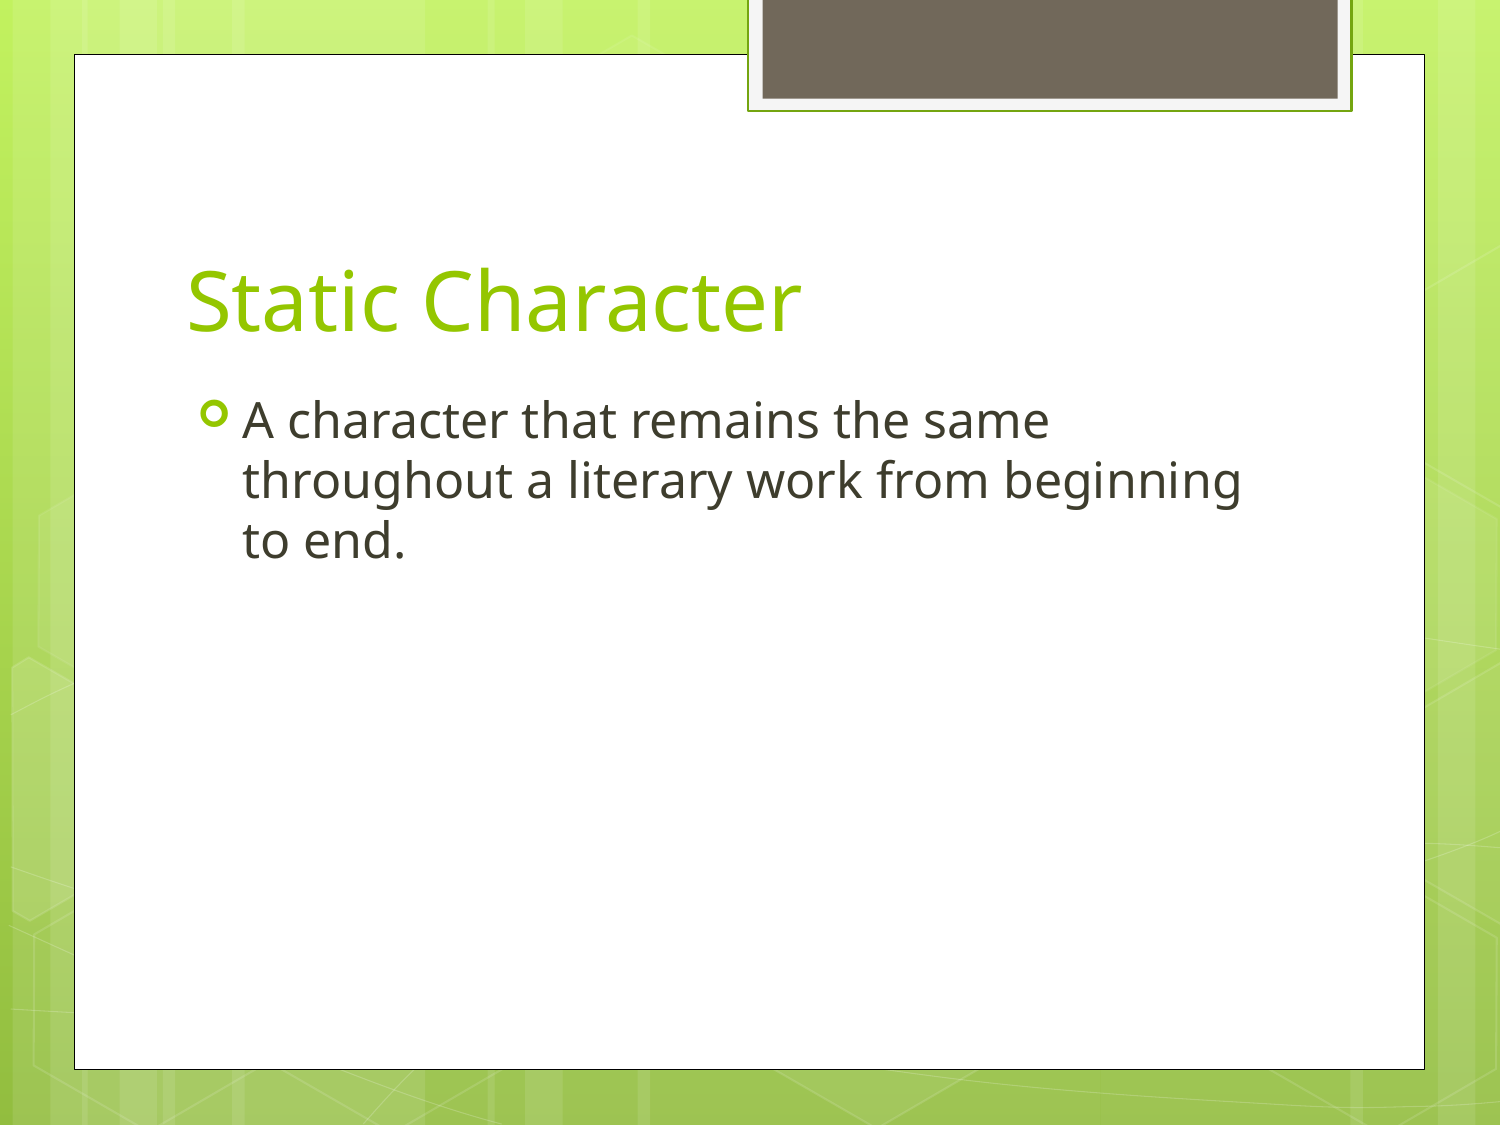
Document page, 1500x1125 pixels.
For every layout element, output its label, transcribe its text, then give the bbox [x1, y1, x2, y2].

title Static Character [171, 168, 1324, 357]
list A character that remains the same throughout a literary work from beginning to end. [171, 381, 1283, 957]
